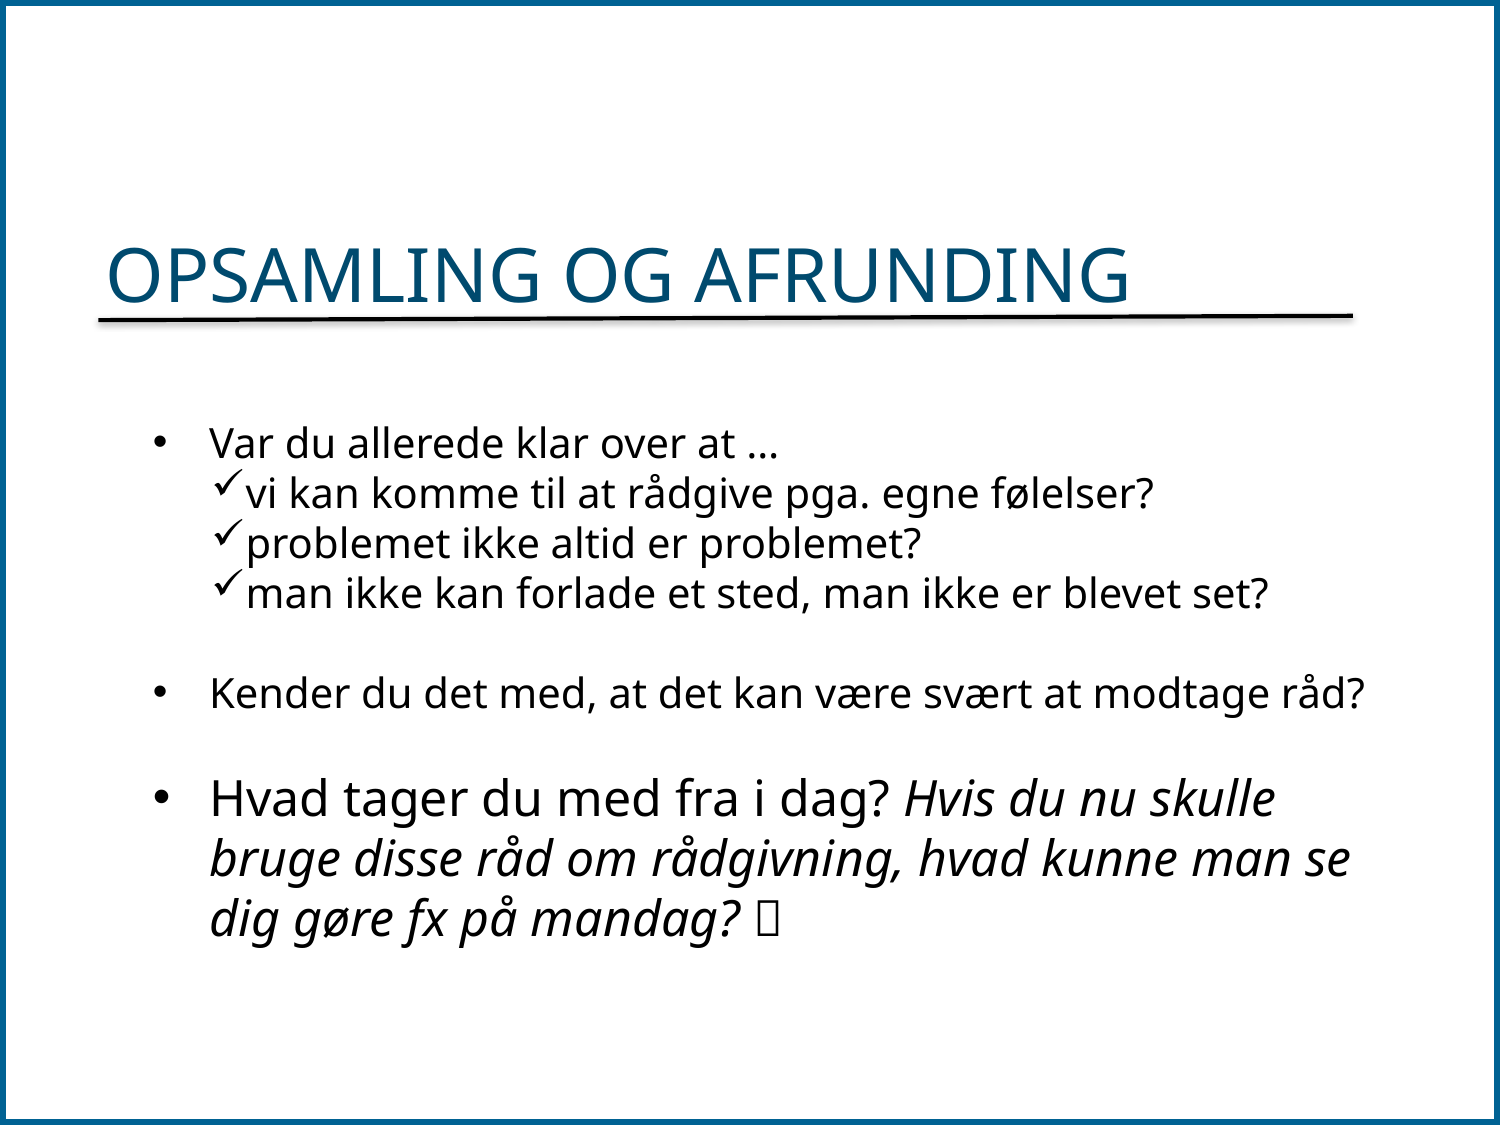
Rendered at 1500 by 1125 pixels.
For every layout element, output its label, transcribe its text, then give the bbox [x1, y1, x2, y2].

title Opsamling og afrunding [97, 219, 1257, 312]
text_box Var du allerede klar over at … vi kan komme til at rådgive pga. egne følelser? problemet ikke altid er problemet? man ikke kan forlade et sted, man ikke er blevet set? Kender du det med, at det kan være svært at modtage råd? Hvad tager du med fra i dag? Hvis du nu skulle bruge disse råd om rådgivning, hvad kunne man se dig gøre fx på mandag?  [145, 408, 1399, 1005]
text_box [98, 315, 1354, 321]
